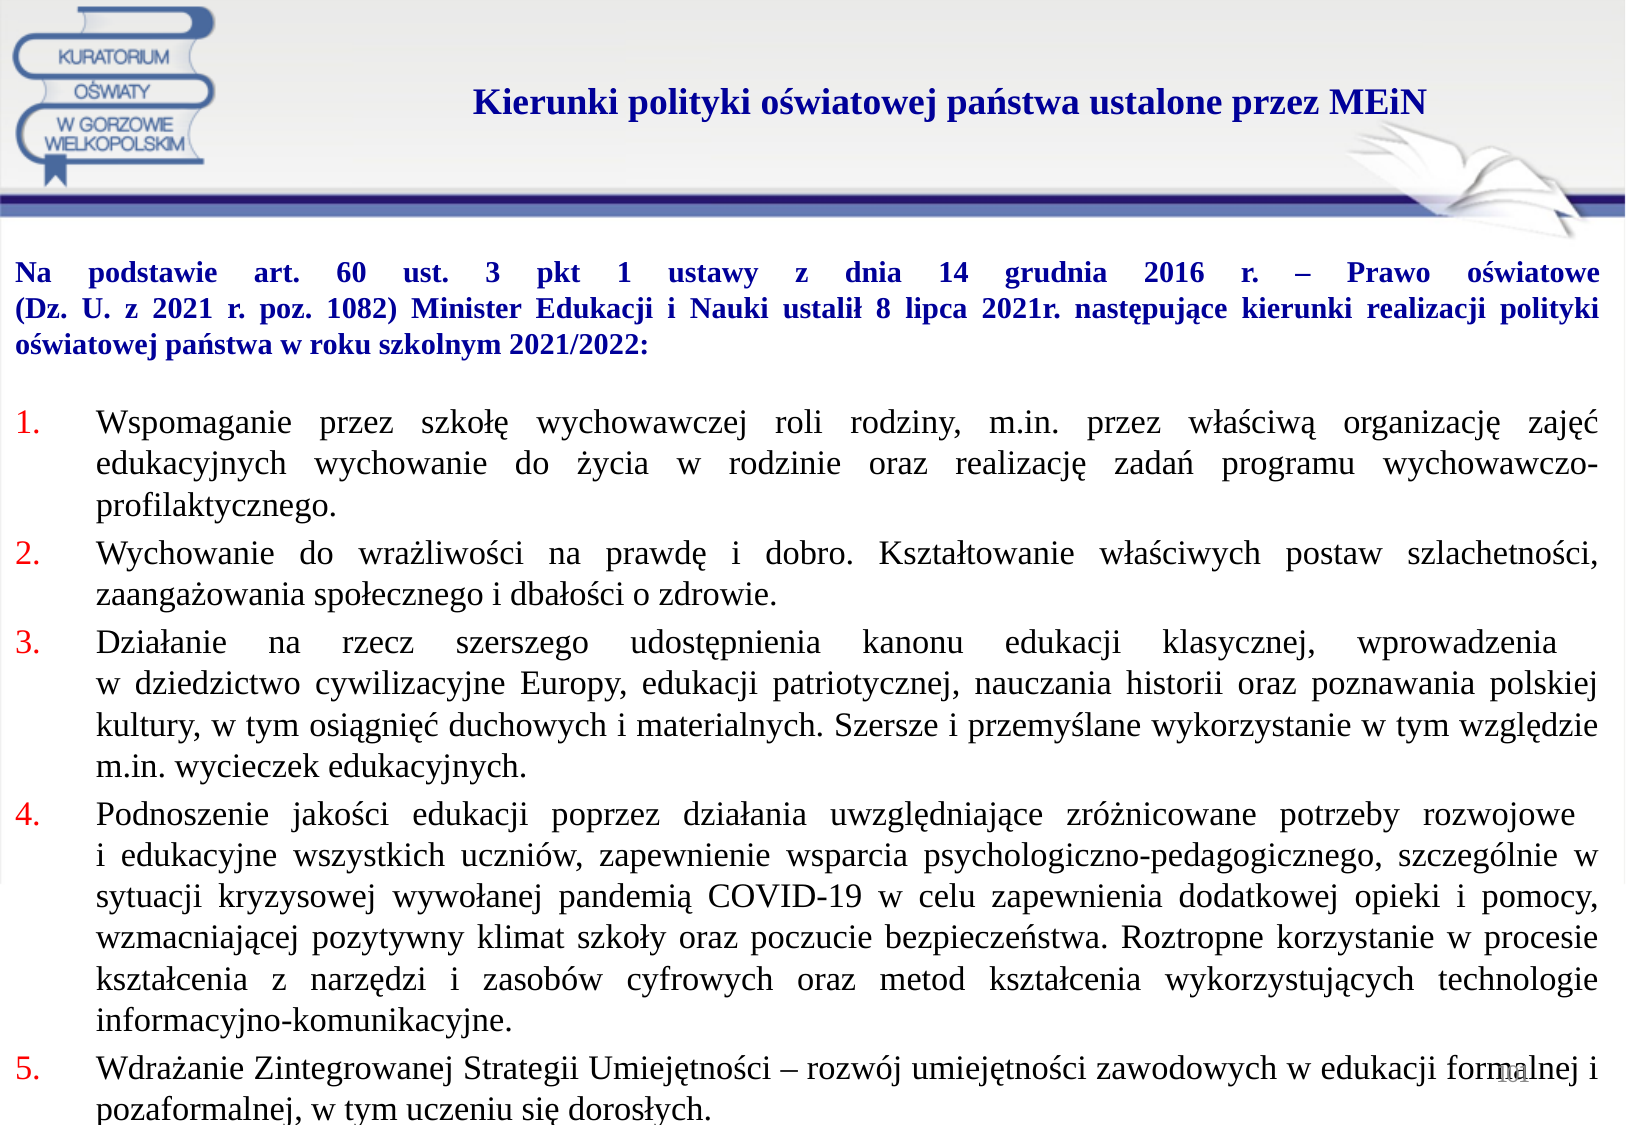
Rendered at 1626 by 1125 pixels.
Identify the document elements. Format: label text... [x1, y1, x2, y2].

slide_number 101 [1164, 1042, 1544, 1103]
picture [0, 0, 1626, 1125]
list Na podstawie art. 60 ust. 3 pkt 1 ustawy z dnia 14 grudnia 2016 r. – Prawo oświatowe (Dz. U. z 2021 r. poz. 1082) Minister Edukacji i Nauki ustalił 8 lipca 2021r. następujące kierunki realizacji polityki oświatowej państwa w roku szkolnym 2021/2022: Wspomaganie przez szkołę wychowawczej roli rodziny, m.in. przez właściwą organizację zajęć edukacyjnych wychowanie do życia w rodzinie oraz realizację zadań programu wychowawczo-profilaktycznego. Wychowanie do wrażliwości na prawdę i dobro. Kształtowanie właściwych postaw szlachetności, zaangażowania społecznego i dbałości o zdrowie. Działanie na rzecz szerszego udostępnienia kanonu edukacji klasycznej, wprowadzenia w dziedzictwo cywilizacyjne Europy, edukacji patriotycznej, nauczania historii oraz poznawania polskiej kultury, w tym osiągnięć duchowych i materialnych. Szersze i przemyślane wykorzystanie w tym względzie m.in. wycieczek edukacyjnych. Podnoszenie jakości edukacji poprzez działania uwzględniające zróżnicowane potrzeby rozwojowe i edukacyjne wszystkich uczniów, zapewnienie wsparcia psychologiczno-pedagogicznego, szczególnie w sytuacji kryzysowej wywołanej pandemią COVID-19 w celu zapewnienia dodatkowej opieki i pomocy, wzmacniającej pozytywny klimat szkoły oraz poczucie bezpieczeństwa. Roztropne korzystanie w procesie kształcenia z narzędzi i zasobów cyfrowych oraz metod kształcenia wykorzystujących technologie informacyjno-komunikacyjne. Wdrażanie Zintegrowanej Strategii Umiejętności – rozwój umiejętności zawodowych w edukacji formalnej i pozaformalnej, w tym uczeniu się dorosłych. Wzmocnienie edukacji ekologicznej w szkołach. Rozwijanie postawy odpowiedzialności za środowisko naturalne. [0, 215, 1616, 1125]
title Kierunki polityki oświatowej państwa ustalone przez MEiN [317, 23, 1594, 176]
